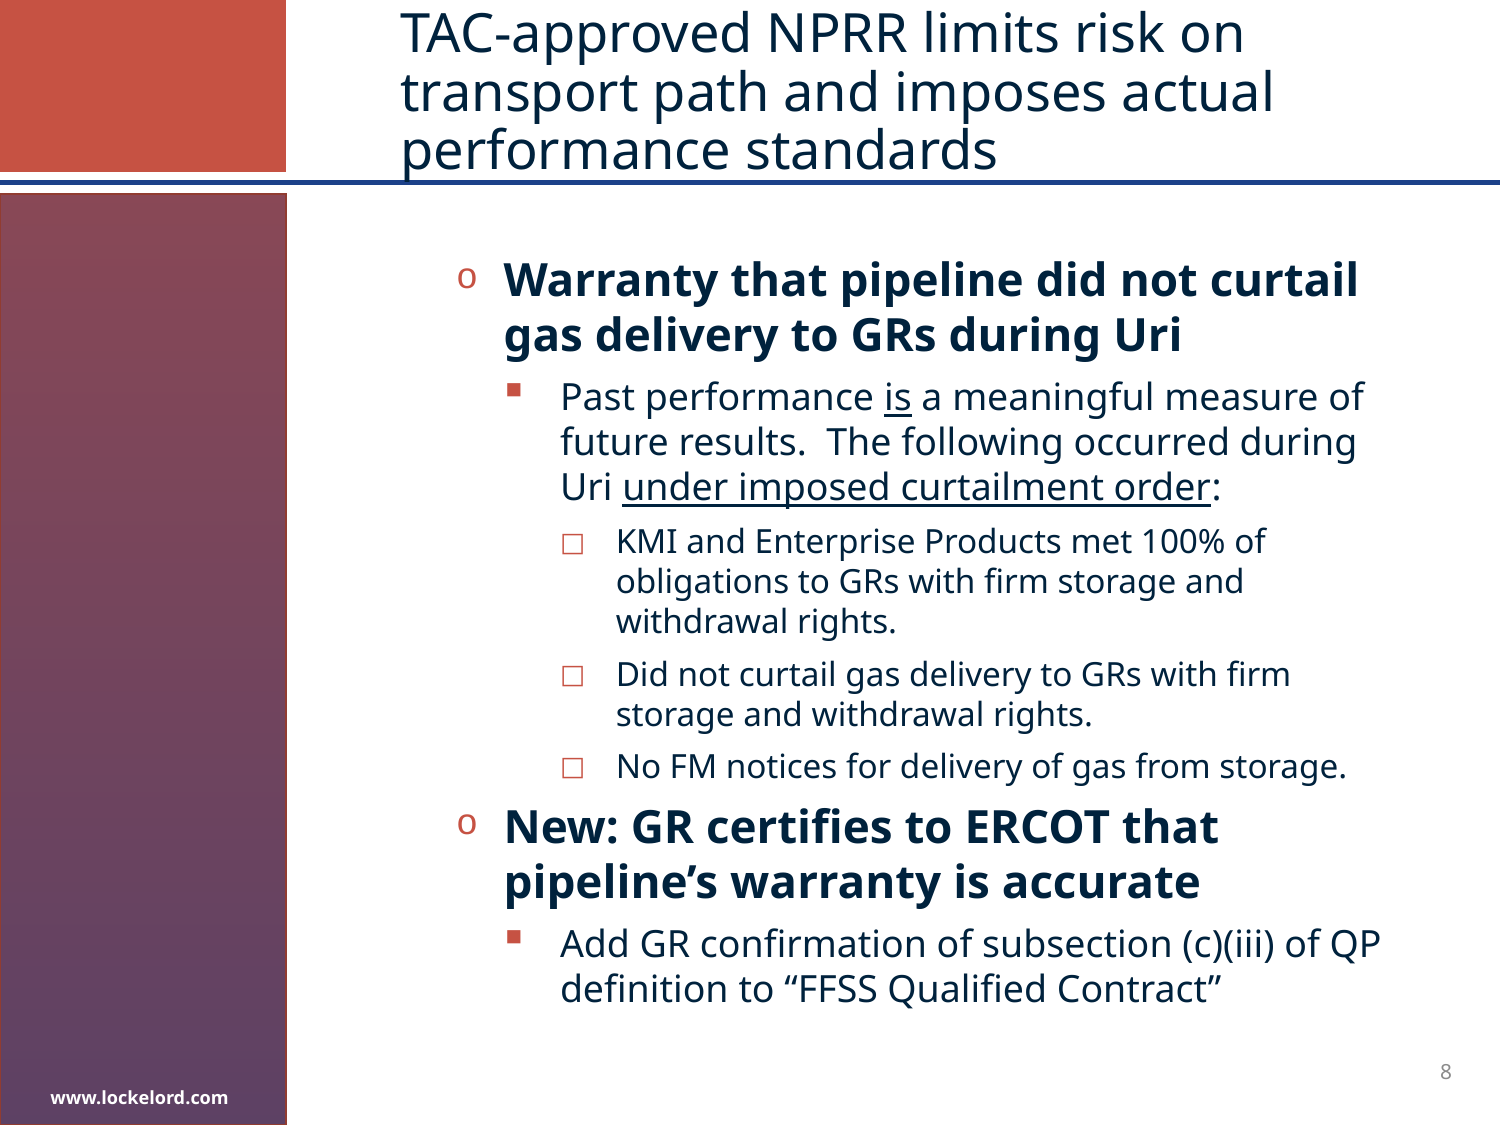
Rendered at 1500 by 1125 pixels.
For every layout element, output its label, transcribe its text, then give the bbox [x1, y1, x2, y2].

title TAC-approved NPRR limits risk on transport path and imposes actual performance standards [400, 18, 1400, 182]
slide_number 8 [1389, 1042, 1467, 1103]
list Warranty that pipeline did not curtail gas delivery to GRs during Uri Past performance is a meaningful measure of future results. The following occurred during Uri under imposed curtailment order: KMI and Enterprise Products met 100% of obligations to GRs with firm storage and withdrawal rights. Did not curtail gas delivery to GRs with firm storage and withdrawal rights. No FM notices for delivery of gas from storage. New: GR certifies to ERCOT that pipeline’s warranty is accurate Add GR confirmation of subsection (c)(iii) of QP definition to “FFSS Qualified Contract” [399, 250, 1400, 1043]
